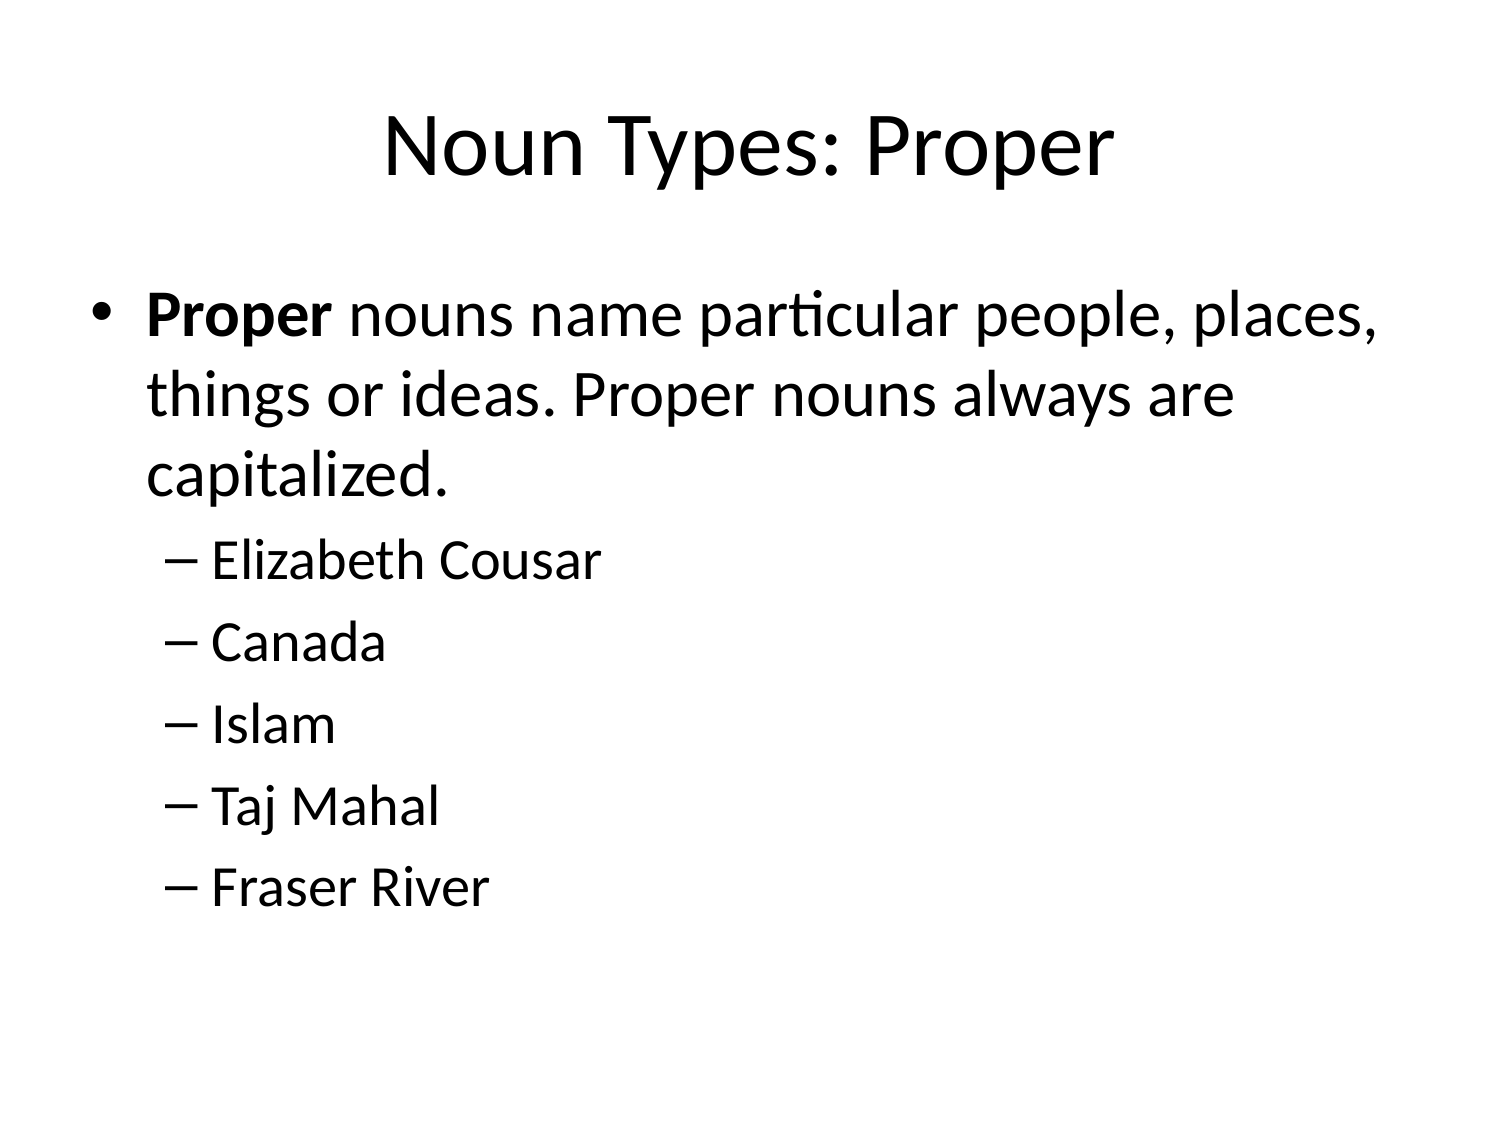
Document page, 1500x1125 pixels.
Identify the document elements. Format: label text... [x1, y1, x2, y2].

list Proper nouns name particular people, places, things or ideas. Proper nouns always are capitalized. Elizabeth Cousar Canada Islam Taj Mahal Fraser River [75, 262, 1425, 1005]
title Noun Types: Proper [75, 45, 1425, 233]
